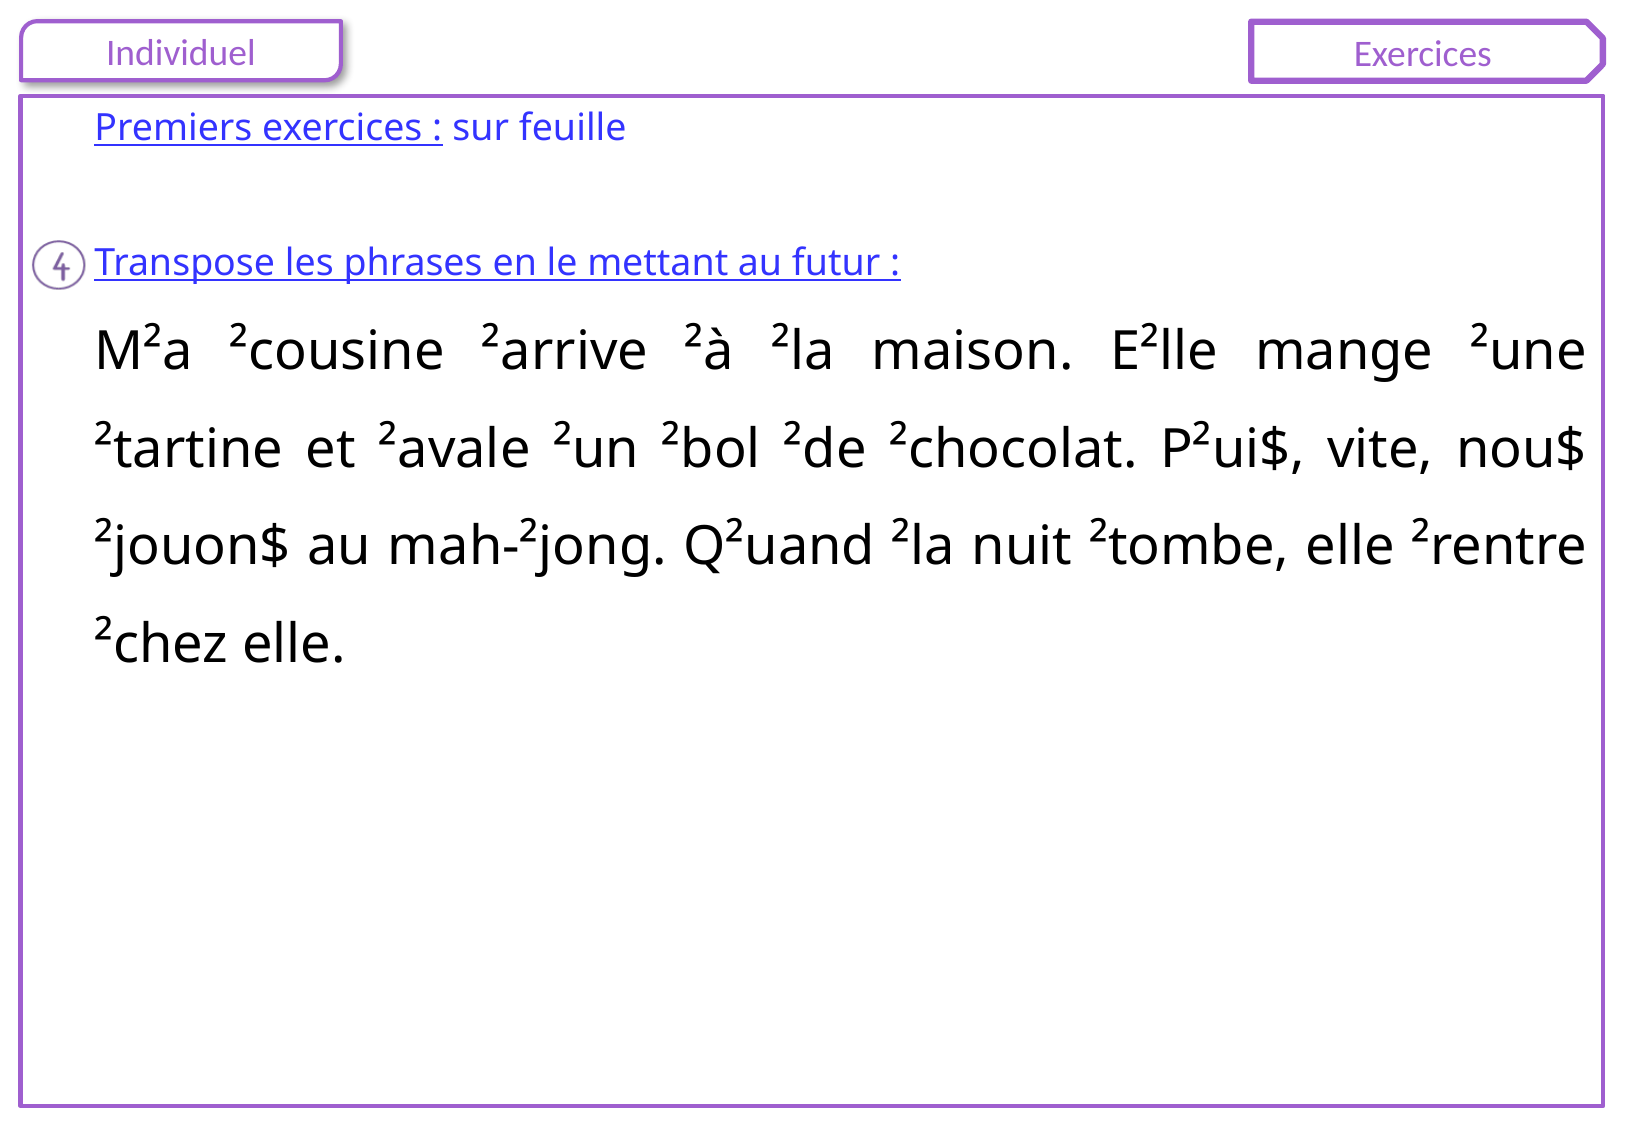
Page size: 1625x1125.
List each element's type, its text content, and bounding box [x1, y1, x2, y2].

picture [20, 231, 105, 328]
list Premiers exercices : sur feuille Transpose les phrases en le mettant au futur : M²a ²cousine ²arrive ²à ²la maison. E²lle mange ²une ²tartine et ²avale ²un ²bol ²de ²chocolat. P²ui$, vite, nou$ ²jouon$ au mah-²jong. Q²uand ²la nuit ²tombe, elle ²rentre ²chez elle. [18, 94, 1605, 1108]
